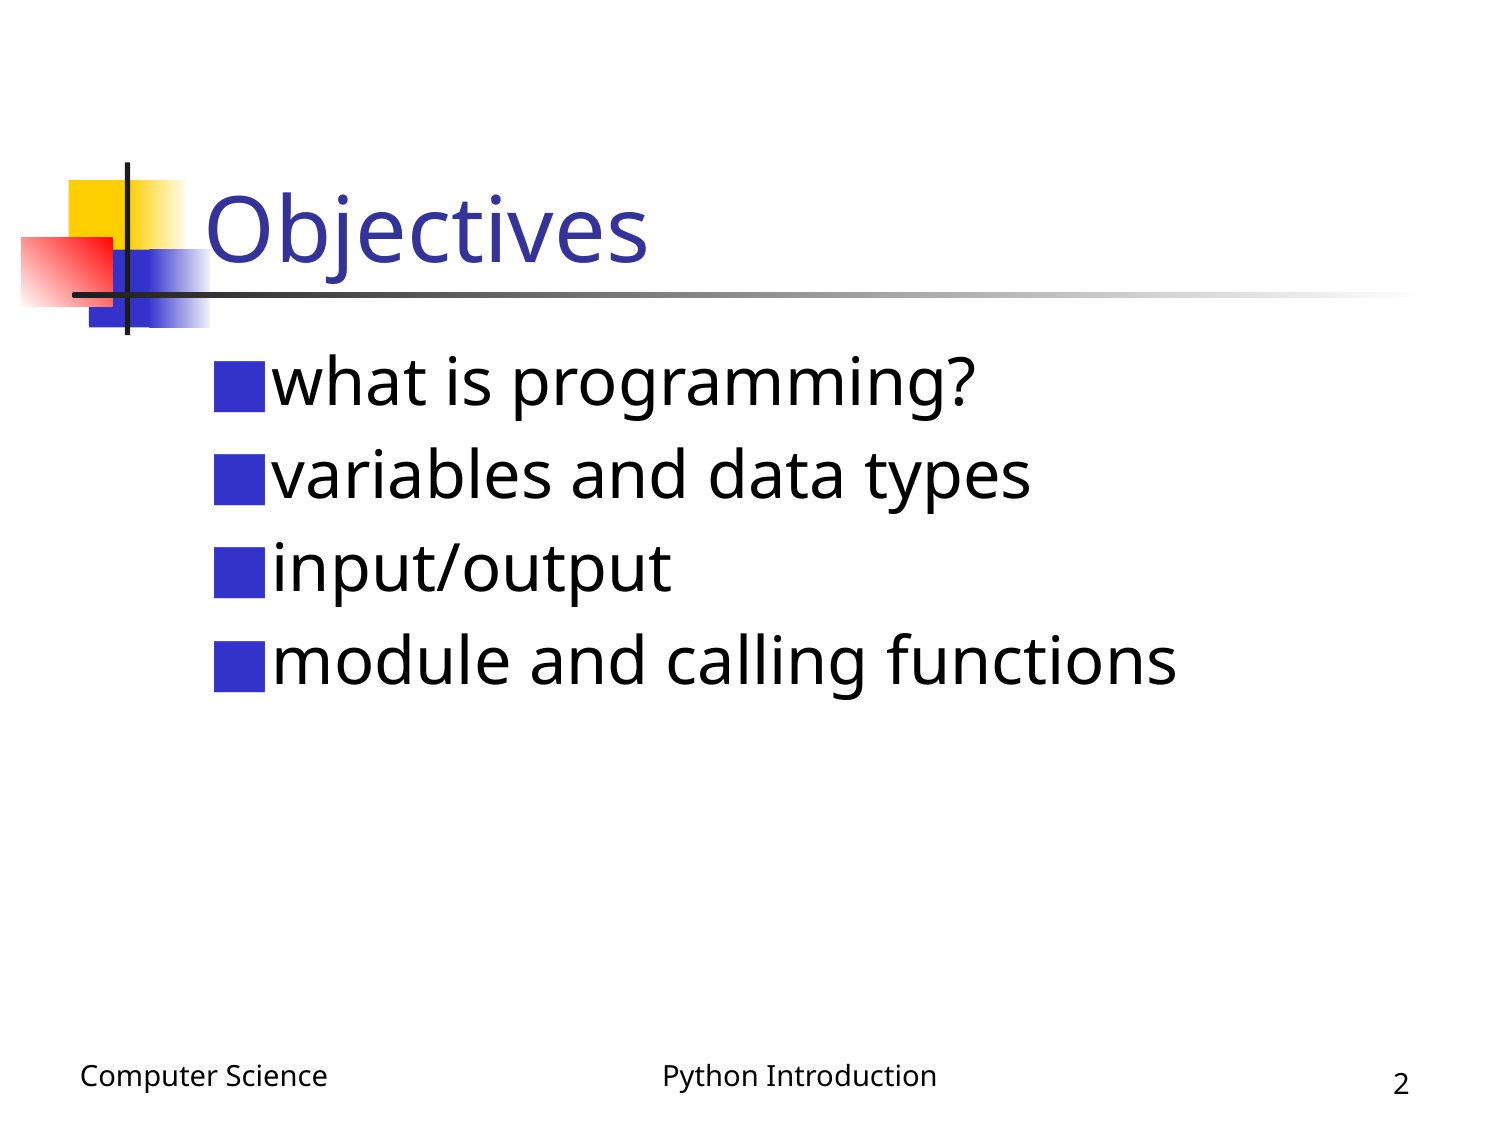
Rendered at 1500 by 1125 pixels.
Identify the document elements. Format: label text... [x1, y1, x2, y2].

slide_number ‹#› [1112, 1037, 1425, 1113]
title Objectives [188, 101, 1468, 289]
list what is programming? variables and data types input/output module and calling functions [193, 331, 1469, 1006]
